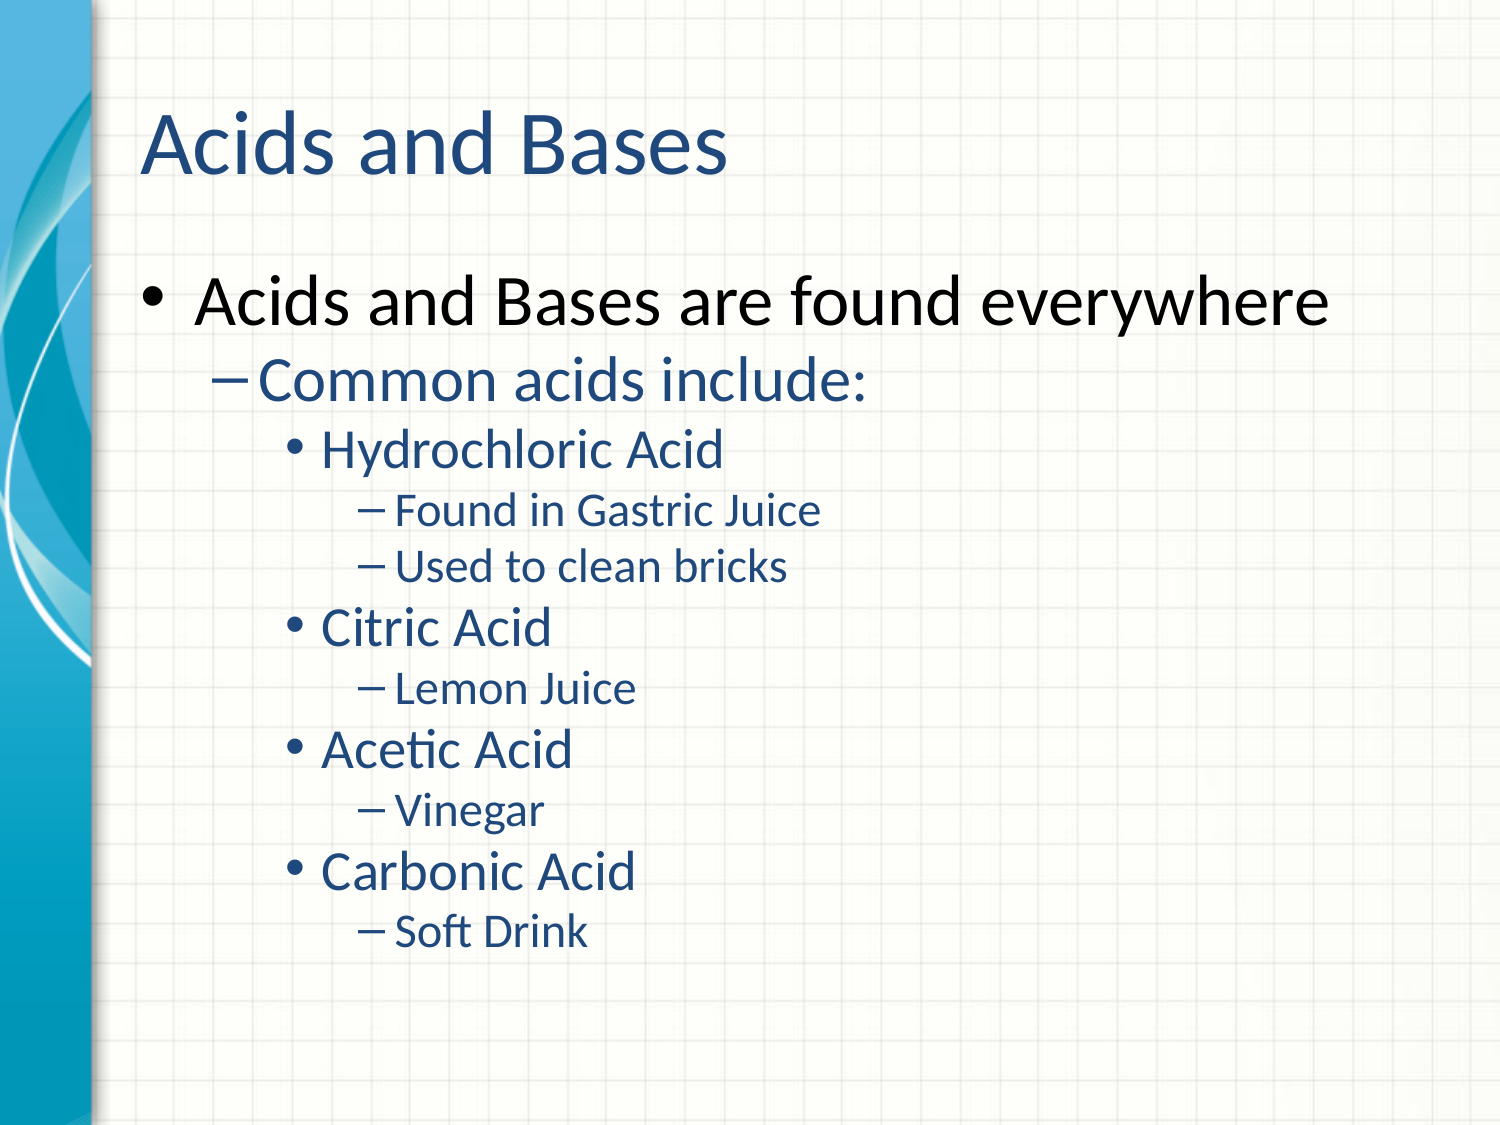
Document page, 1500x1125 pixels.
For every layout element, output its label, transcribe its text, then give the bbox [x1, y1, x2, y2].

list Acids and Bases are found everywhere Common acids include: Hydrochloric Acid Found in Gastric Juice Used to clean bricks Citric Acid Lemon Juice Acetic Acid Vinegar Carbonic Acid Soft Drink [124, 261, 1451, 968]
title Acids and Bases [124, 44, 1451, 232]
picture [0, 0, 1500, 1125]
